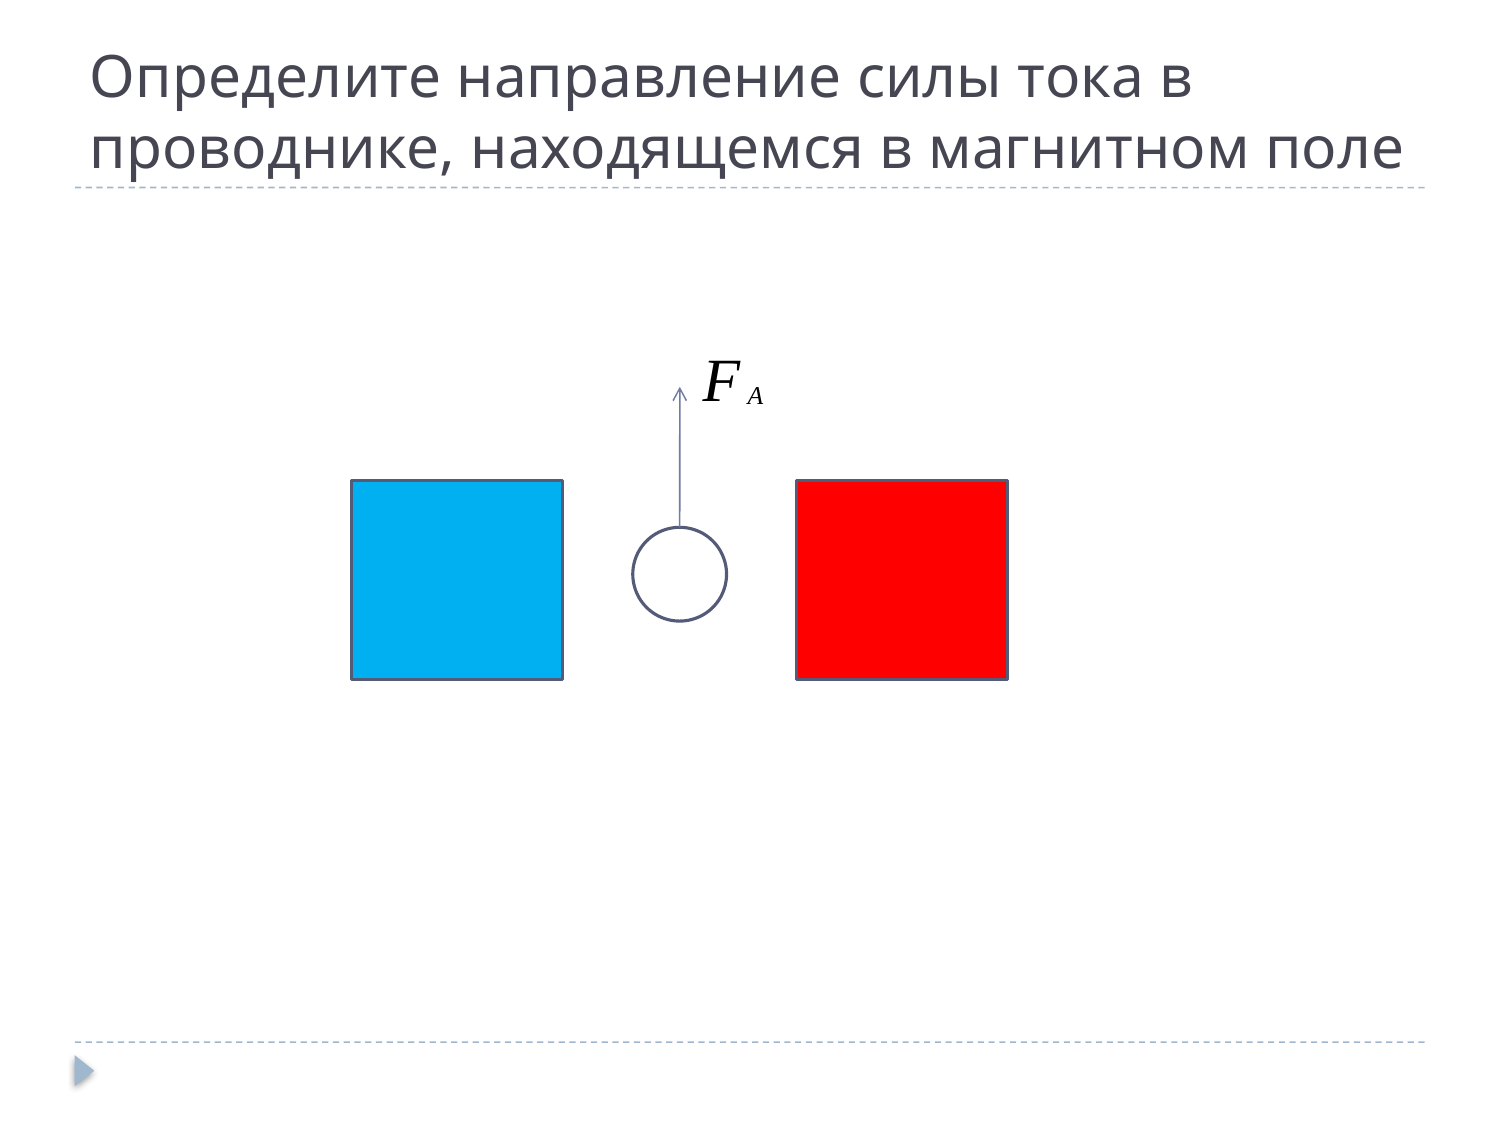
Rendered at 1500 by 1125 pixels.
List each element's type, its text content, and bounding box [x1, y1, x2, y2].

title Определите направление силы тока в проводнике, находящемся в магнитном поле [75, 24, 1425, 188]
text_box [351, 304, 1009, 680]
